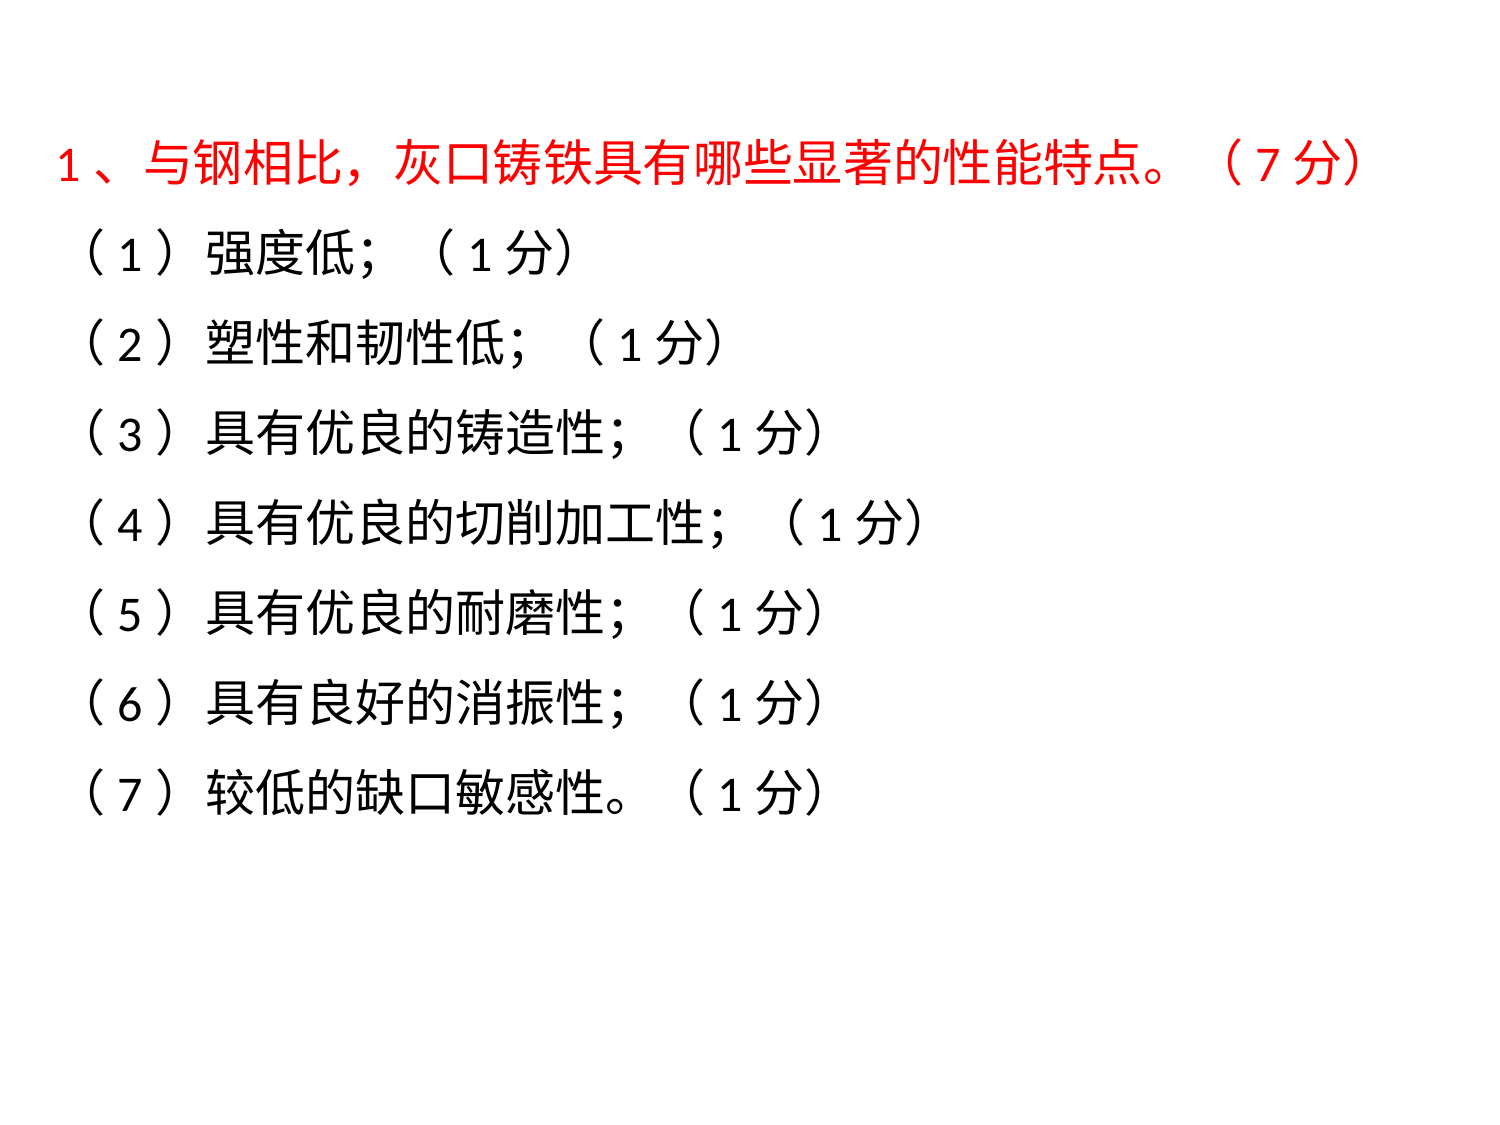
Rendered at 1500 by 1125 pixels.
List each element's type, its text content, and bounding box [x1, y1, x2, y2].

text_box 1、与钢相比，灰口铸铁具有哪些显著的性能特点。（7分） （1）强度低；（1分） （2）塑性和韧性低；（1分） （3）具有优良的铸造性；（1分） （4）具有优良的切削加工性；（1分） （5）具有优良的耐磨性；（1分） （6）具有良好的消振性；（1分） （7）较低的缺口敏感性。（1分） [41, 93, 1483, 874]
